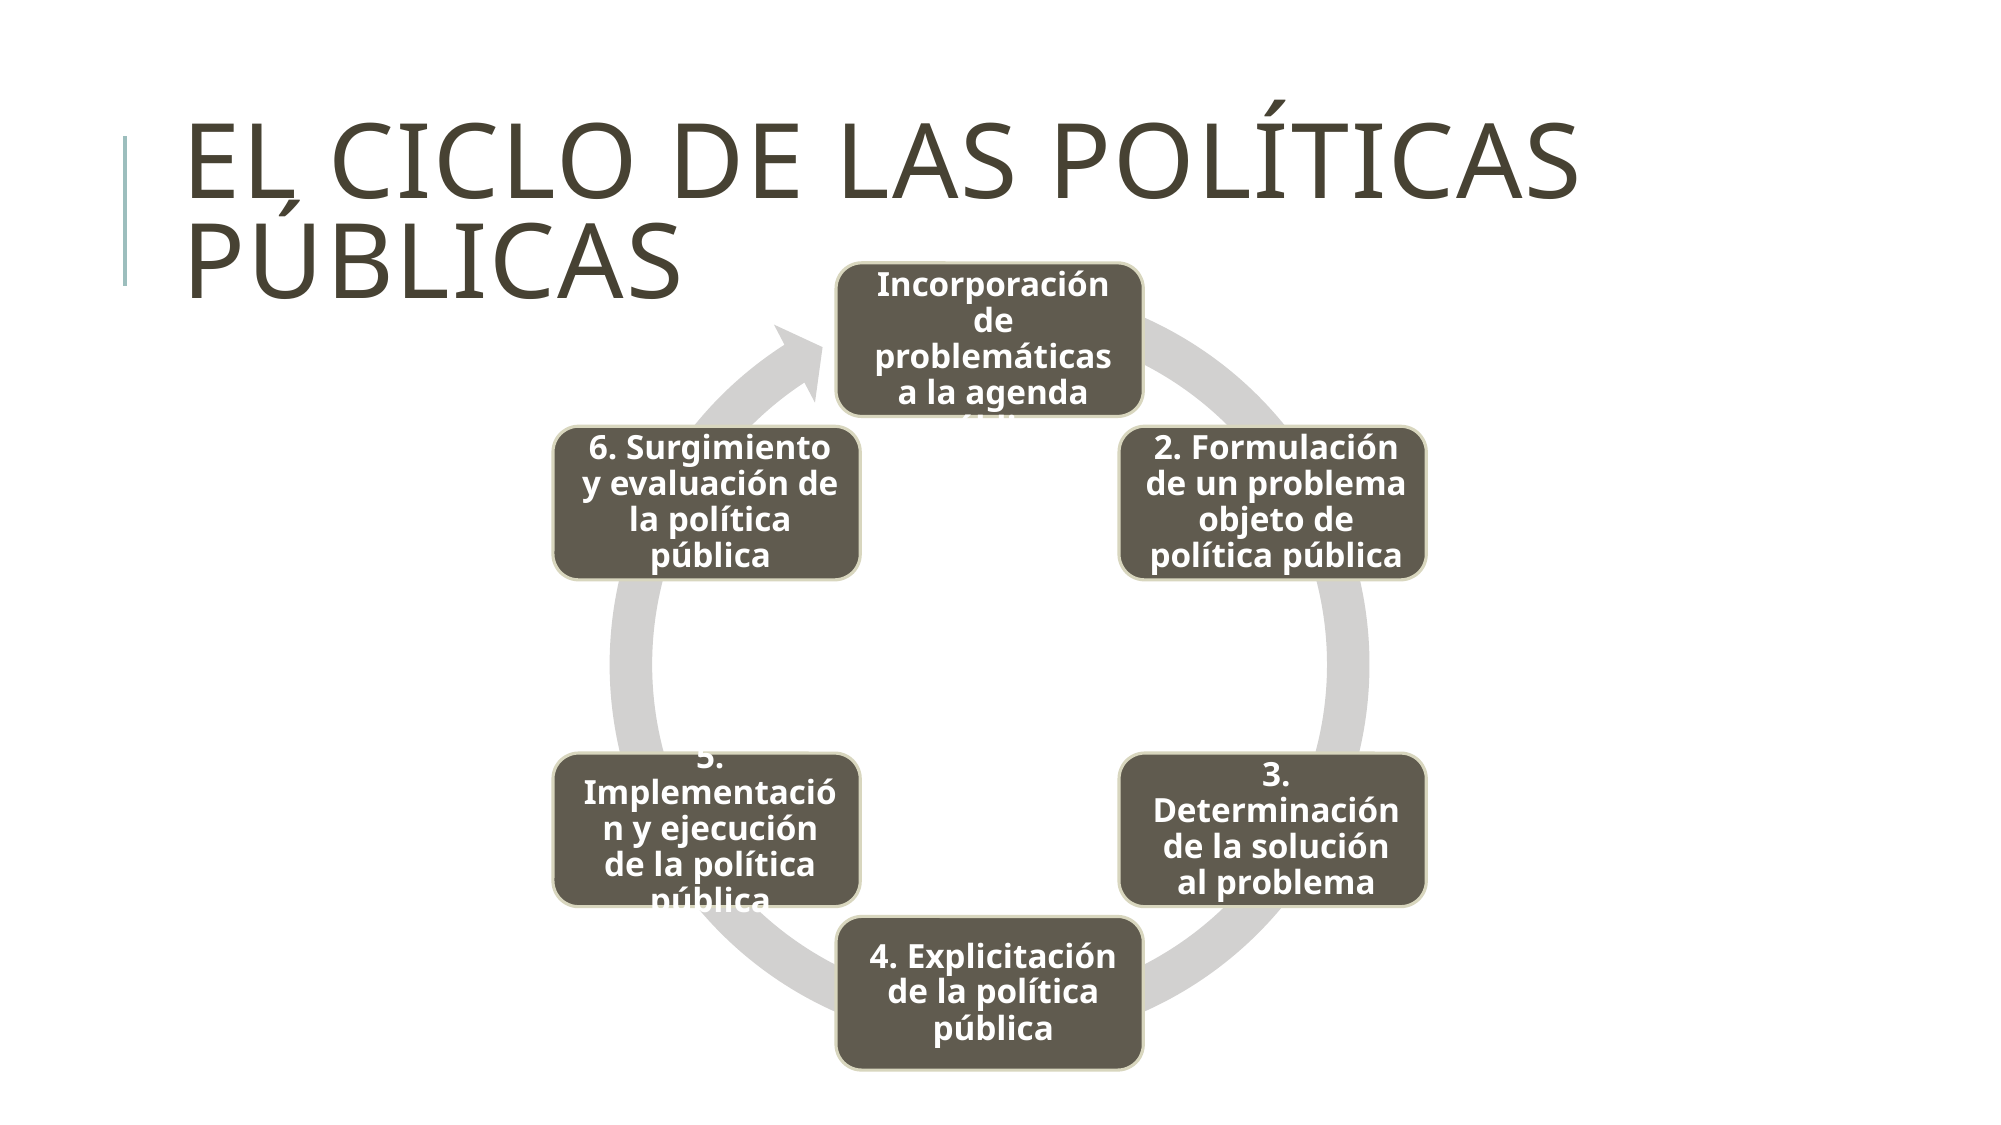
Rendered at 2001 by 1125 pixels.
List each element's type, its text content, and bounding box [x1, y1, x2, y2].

title El ciclo de las políticas públicas [168, 96, 1763, 342]
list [290, 262, 1689, 1071]
